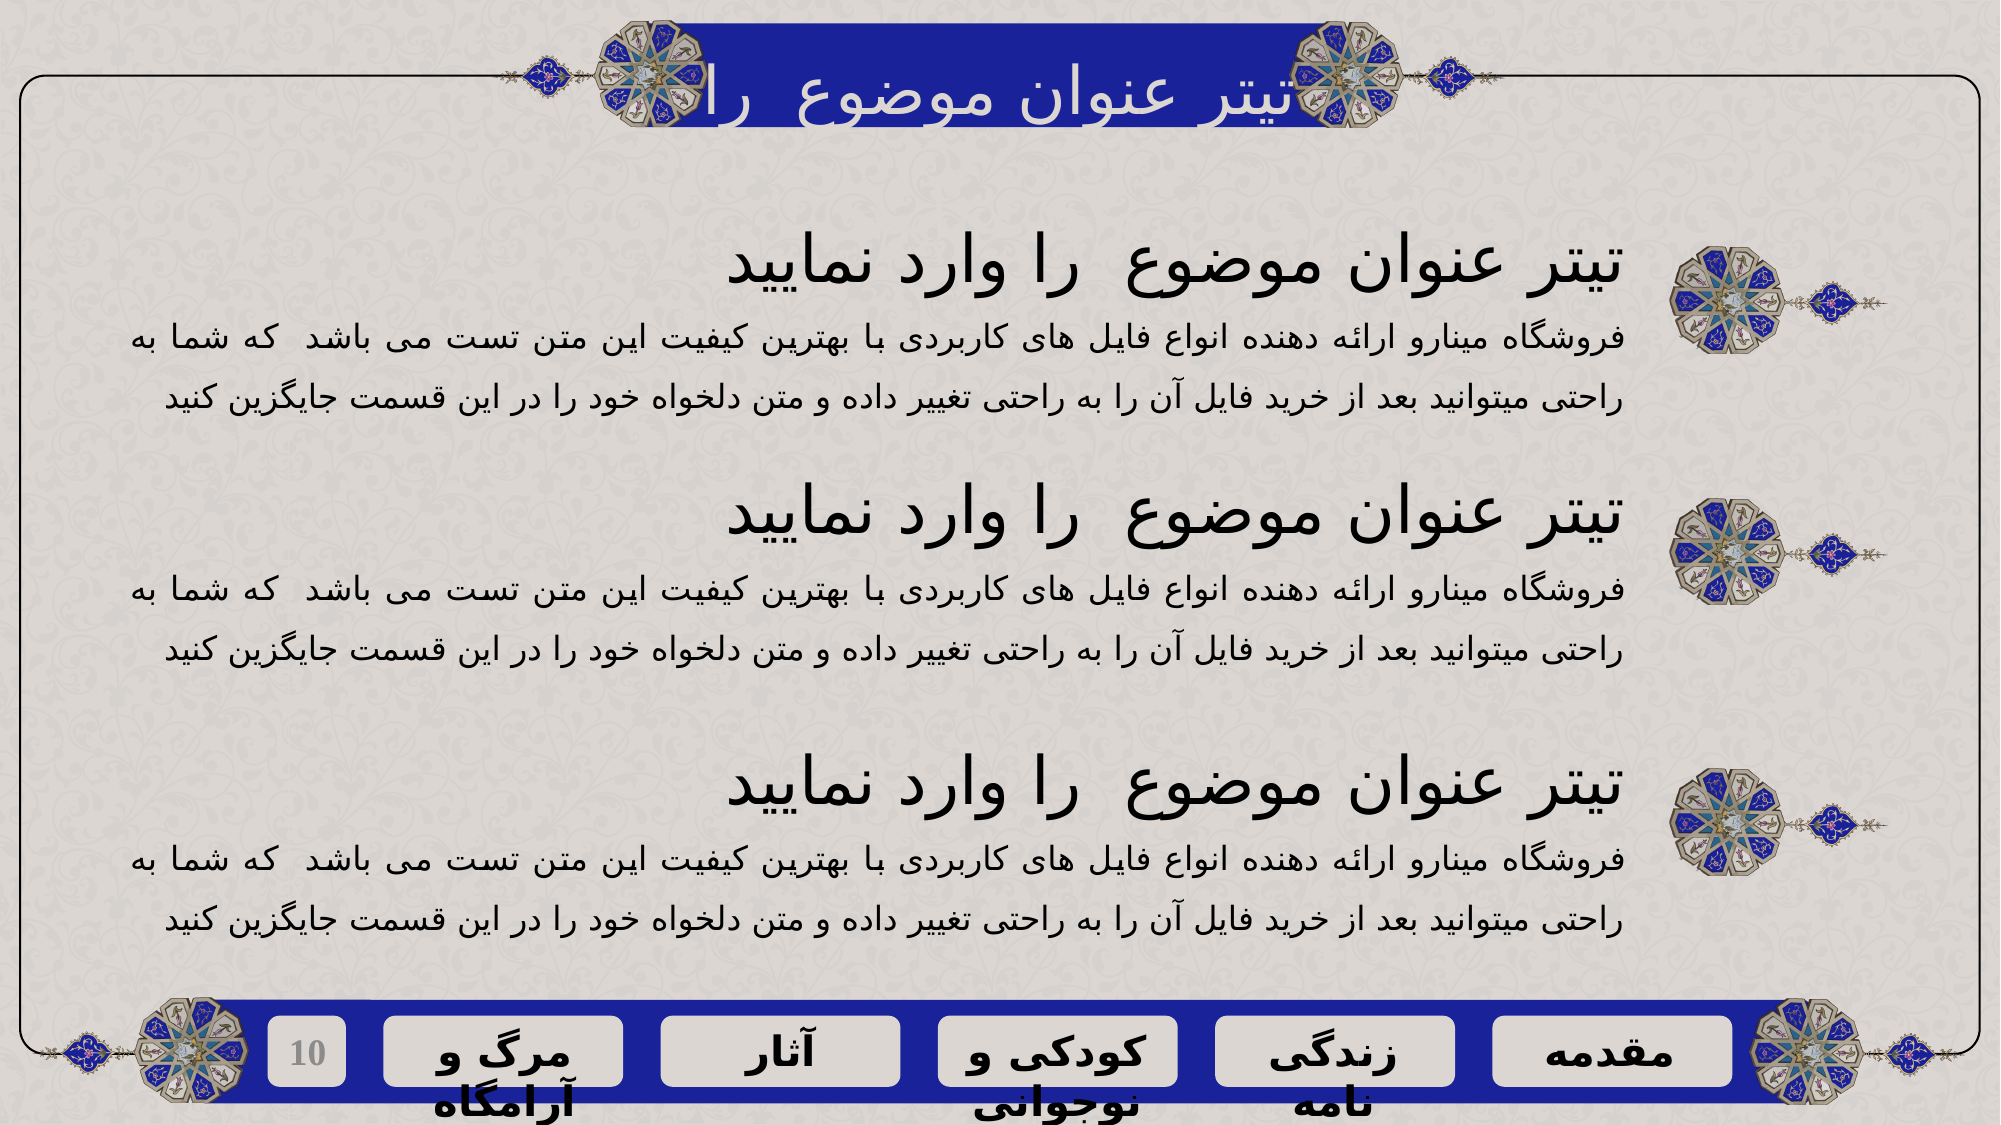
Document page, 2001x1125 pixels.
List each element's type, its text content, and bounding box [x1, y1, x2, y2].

picture [1670, 191, 1888, 409]
text_box تیتر عنوان موضوع را وارد نمایید فروشگاه مینارو ارائه دهنده انواع فایل های کاربردی با بهترین کیفیت این متن تست می باشد که شما به راحتی میتوانید بعد از خرید فایل آن را به راحتی تغییر داده و متن دلخواه خود را در این قسمت جایگزین کنید [113, 419, 1641, 674]
picture [1670, 442, 1888, 661]
text_box مرگ و آرامگاه [386, 1017, 623, 1125]
text_box مقدمه [1491, 1017, 1728, 1082]
picture [33, 998, 249, 1103]
text_box کودکی و نوجوانی [939, 1017, 1176, 1125]
picture [1670, 713, 1888, 931]
text_box زندگی نامه [1215, 1017, 1452, 1125]
picture [1750, 999, 1965, 1105]
text_box تیتر عنوان موضوع را وارد نمایید [621, 0, 1379, 168]
text_box آثار [663, 1017, 900, 1082]
text_box تیتر عنوان موضوع را وارد نمایید فروشگاه مینارو ارائه دهنده انواع فایل های کاربردی با بهترین کیفیت این متن تست می باشد که شما به راحتی میتوانید بعد از خرید فایل آن را به راحتی تغییر داده و متن دلخواه خود را در این قسمت جایگزین کنید [113, 168, 1641, 419]
picture [493, 21, 621, 127]
slide_number 10 [268, 1022, 347, 1078]
picture [1379, 22, 1505, 128]
text_box تیتر عنوان موضوع را وارد نمایید فروشگاه مینارو ارائه دهنده انواع فایل های کاربردی با بهترین کیفیت این متن تست می باشد که شما به راحتی میتوانید بعد از خرید فایل آن را به راحتی تغییر داده و متن دلخواه خود را در این قسمت جایگزین کنید [113, 690, 1641, 945]
